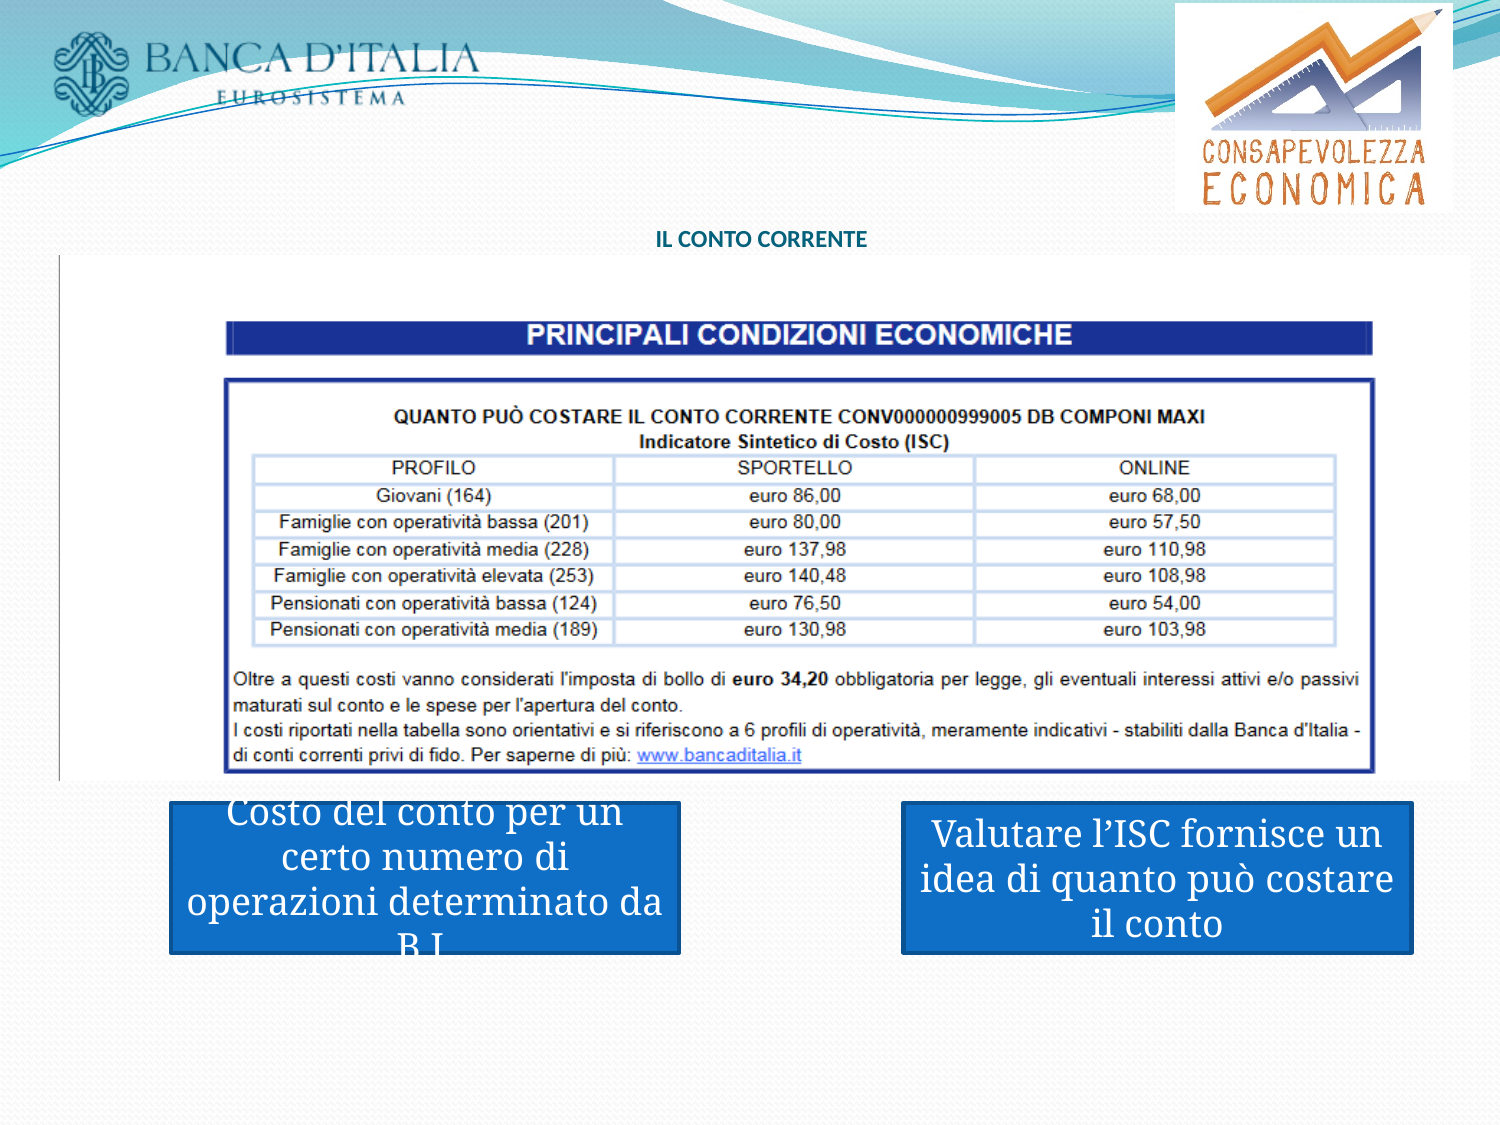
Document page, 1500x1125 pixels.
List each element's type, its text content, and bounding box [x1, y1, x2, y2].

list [58, 255, 1471, 782]
text_box Costo del conto per un certo numero di operazioni determinato da B.I. [169, 801, 681, 955]
picture [52, 3, 547, 117]
title IL CONTO CORRENTE [86, 184, 1437, 253]
text_box Valutare l’ISC fornisce un idea di quanto può costare il conto [901, 801, 1414, 955]
picture [1174, 3, 1453, 213]
